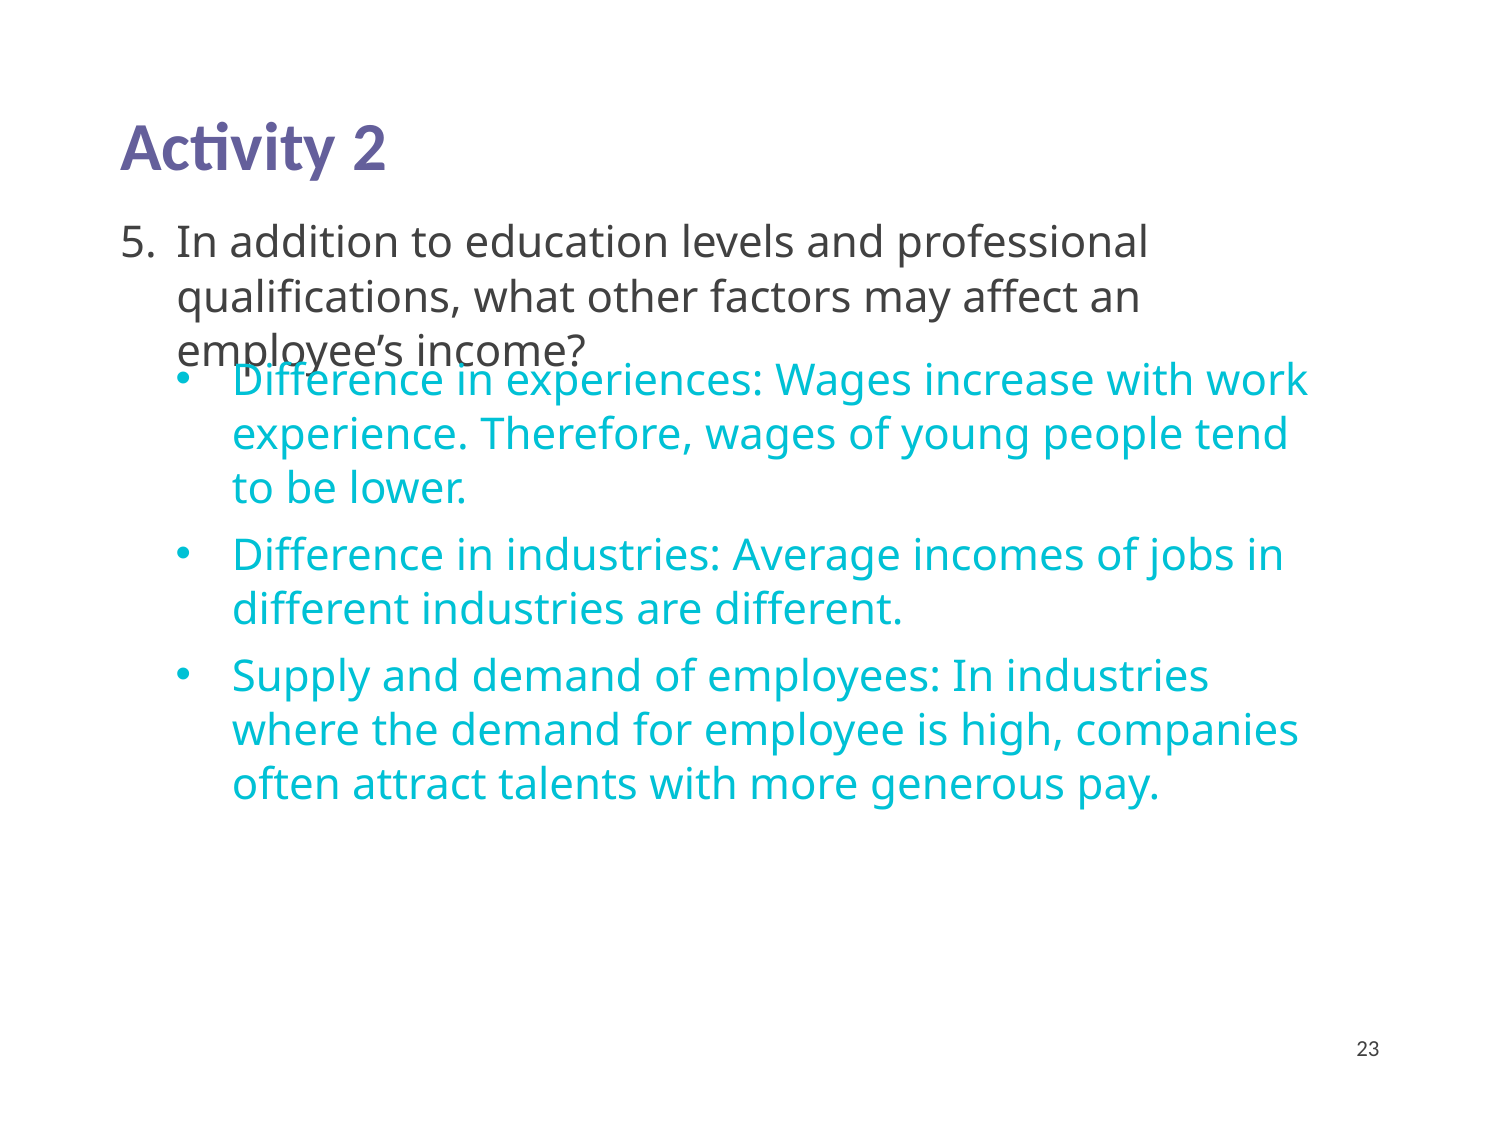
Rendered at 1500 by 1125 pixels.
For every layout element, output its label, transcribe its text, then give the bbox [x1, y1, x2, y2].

text_box Difference in experiences: Wages increase with work experience. Therefore, wages of young people tend to be lower. Difference in industries: Average incomes of jobs in different industries are different. Supply and demand of employees: In industries where the demand for employee is high, companies often attract talents with more generous pay. [168, 342, 1341, 874]
list In addition to education levels and professional qualifications, what other factors may affect an employee’s income? [119, 214, 1381, 349]
list Activity 2 [119, 113, 1382, 214]
slide_number 23 [1353, 1035, 1381, 1062]
